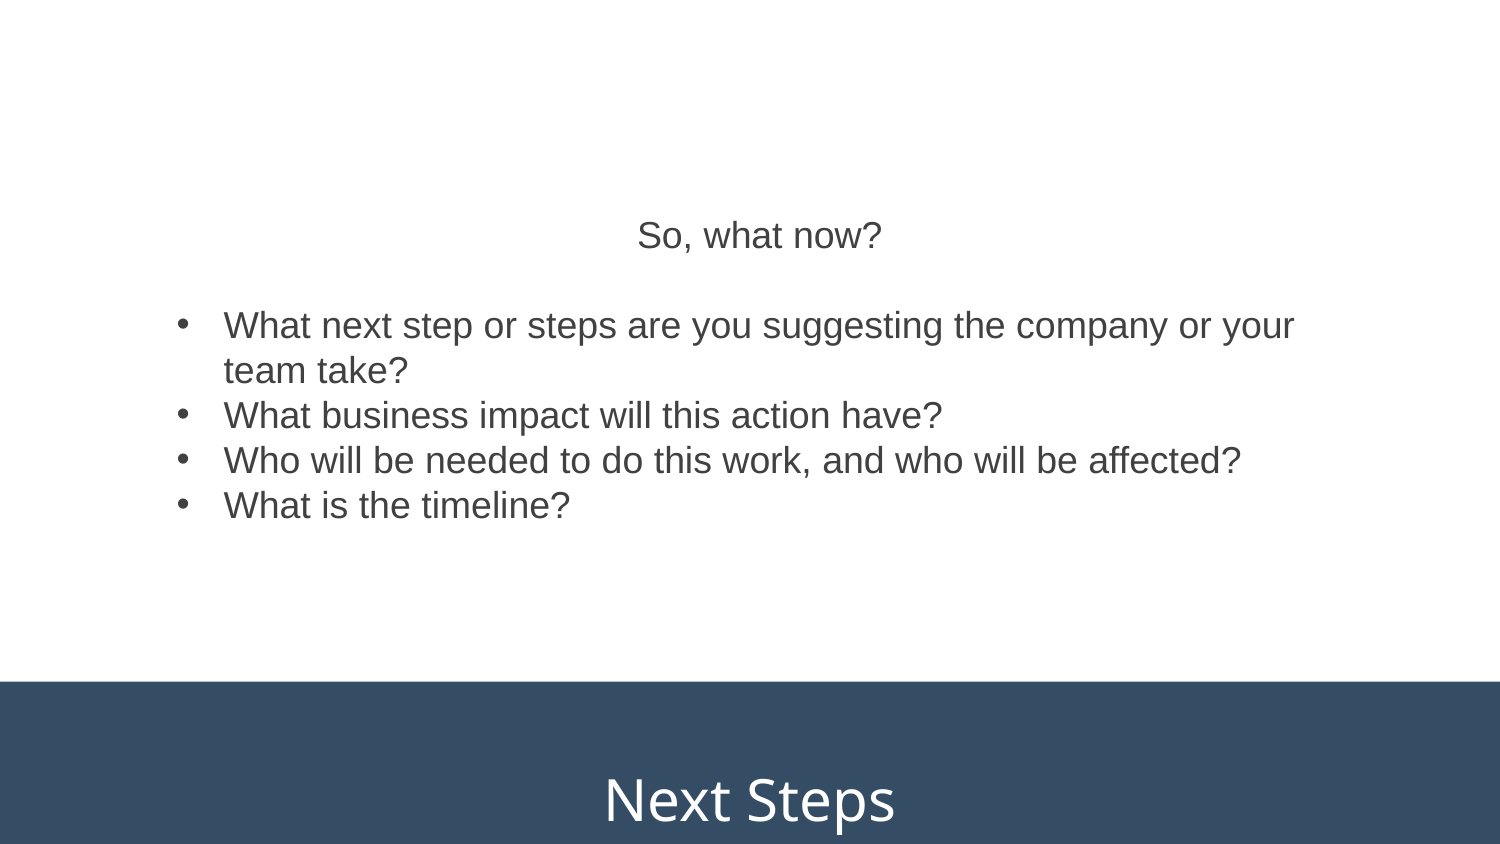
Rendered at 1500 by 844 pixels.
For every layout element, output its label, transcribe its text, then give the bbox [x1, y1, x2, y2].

text_box So, what now? What next step or steps are you suggesting the company or your team take? What business impact will this action have? Who will be needed to do this work, and who will be affected? What is the timeline? [161, 203, 1358, 534]
list Next Steps [0, 681, 1500, 844]
